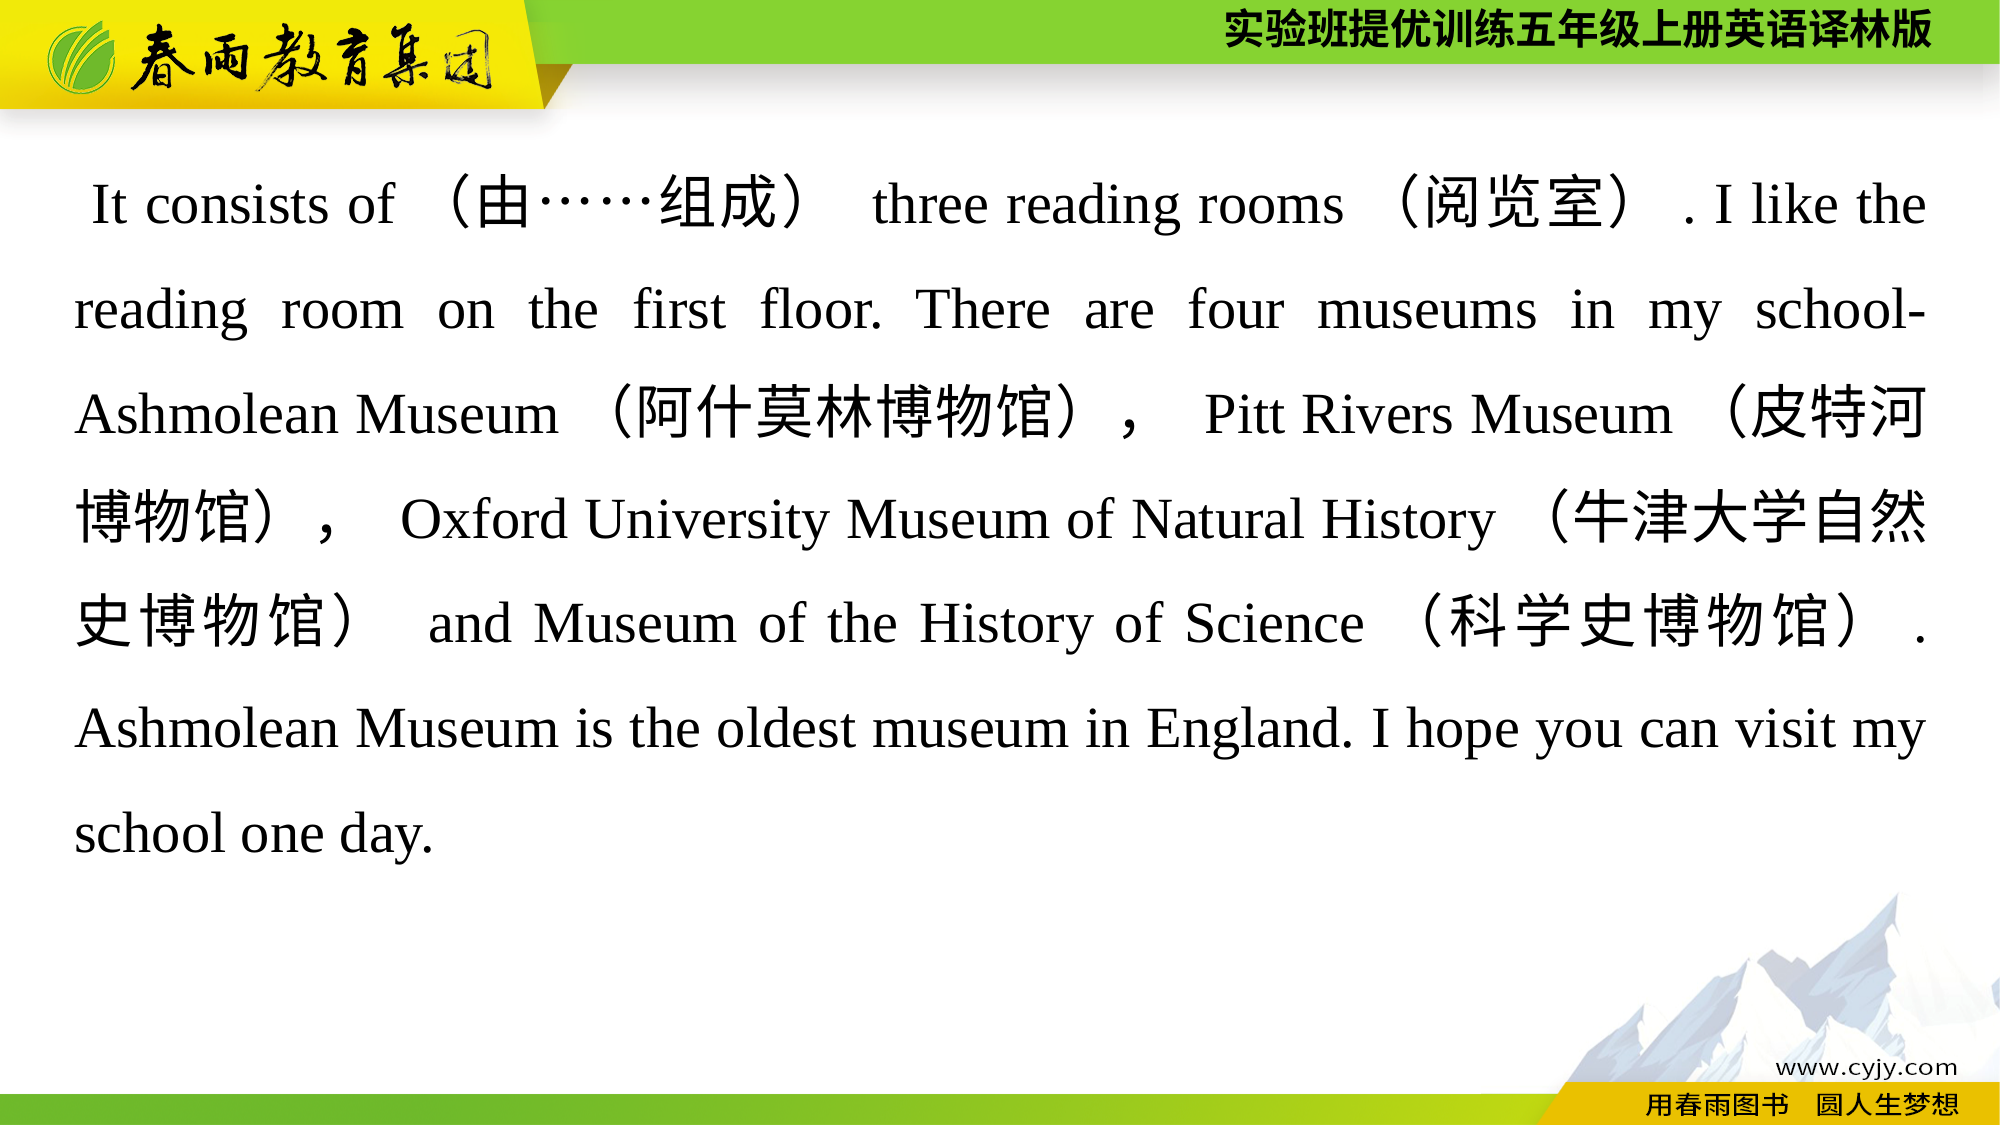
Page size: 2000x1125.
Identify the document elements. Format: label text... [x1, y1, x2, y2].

list It consists of（由……组成） three reading rooms（阅览室）. I like the reading room on the first floor. There are four museums in my school-Ashmolean Museum（阿什莫林博物馆）， Pitt Rivers Museum（皮特河博物馆）， Oxford University Museum of Natural History（牛津大学自然史博物馆） and Museum of the History of Science（科学史博物馆）. Ashmolean Museum is the oldest museum in England. I hope you can visit my school one day. [59, 122, 1944, 880]
picture [0, 0, 2000, 1125]
